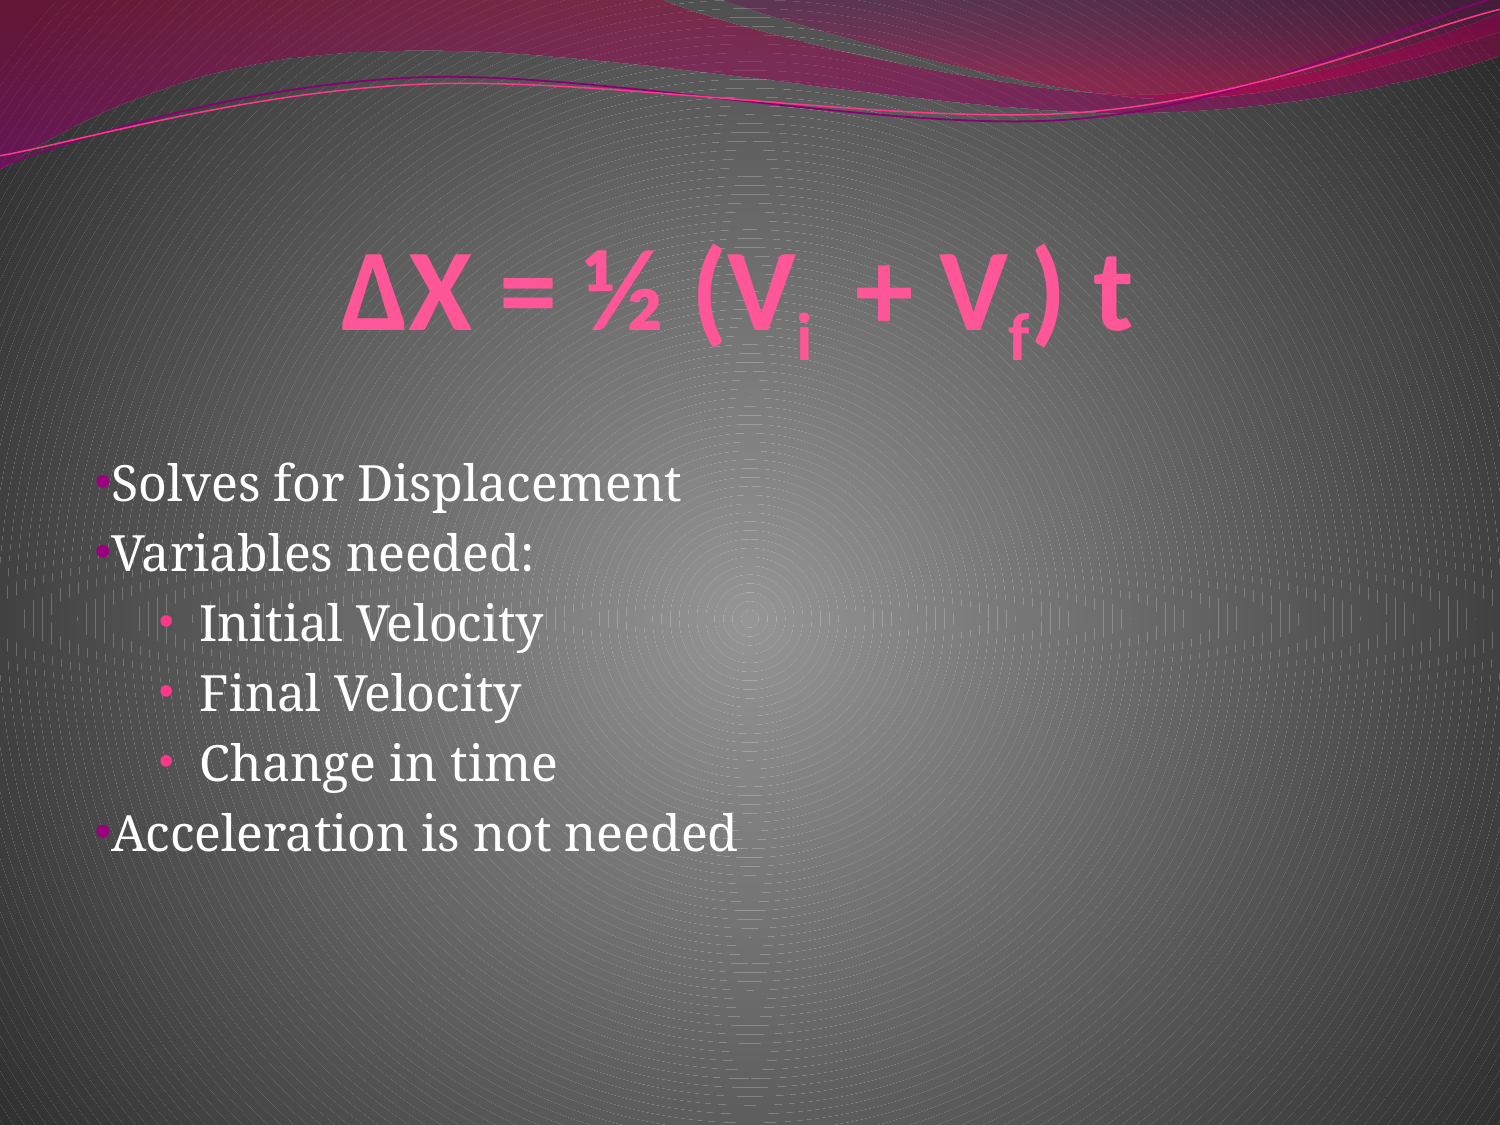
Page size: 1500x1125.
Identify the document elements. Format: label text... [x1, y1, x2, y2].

title ∆X = ½ (Vi + Vf) t [99, 149, 1375, 374]
list Solves for Displacement Variables needed: Initial Velocity Final Velocity Change in time Acceleration is not needed [86, 443, 1362, 1013]
